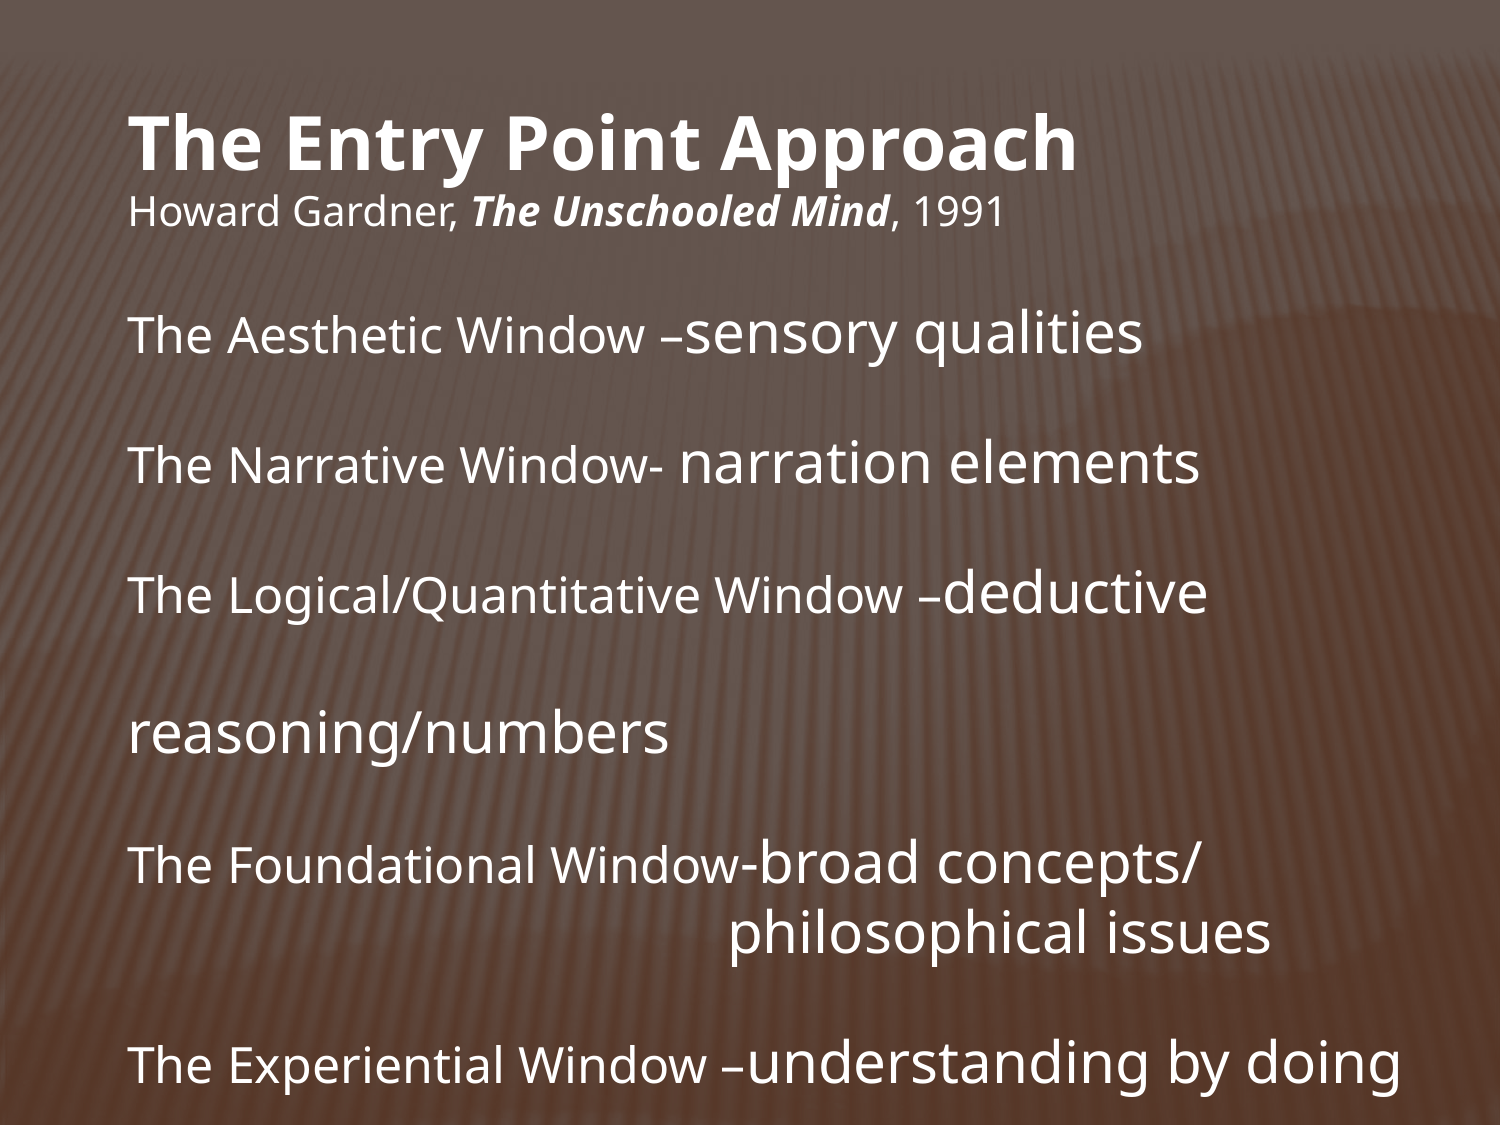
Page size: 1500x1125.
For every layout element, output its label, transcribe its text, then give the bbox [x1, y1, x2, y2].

text_box The Entry Point Approach Howard Gardner, The Unschooled Mind, 1991 The Aesthetic Window –sensory qualities The Narrative Window- narration elements The Logical/Quantitative Window –deductive reasoning/numbers The Foundational Window-broad concepts/ philosophical issues The Experiential Window –understanding by doing [112, 87, 1463, 1103]
